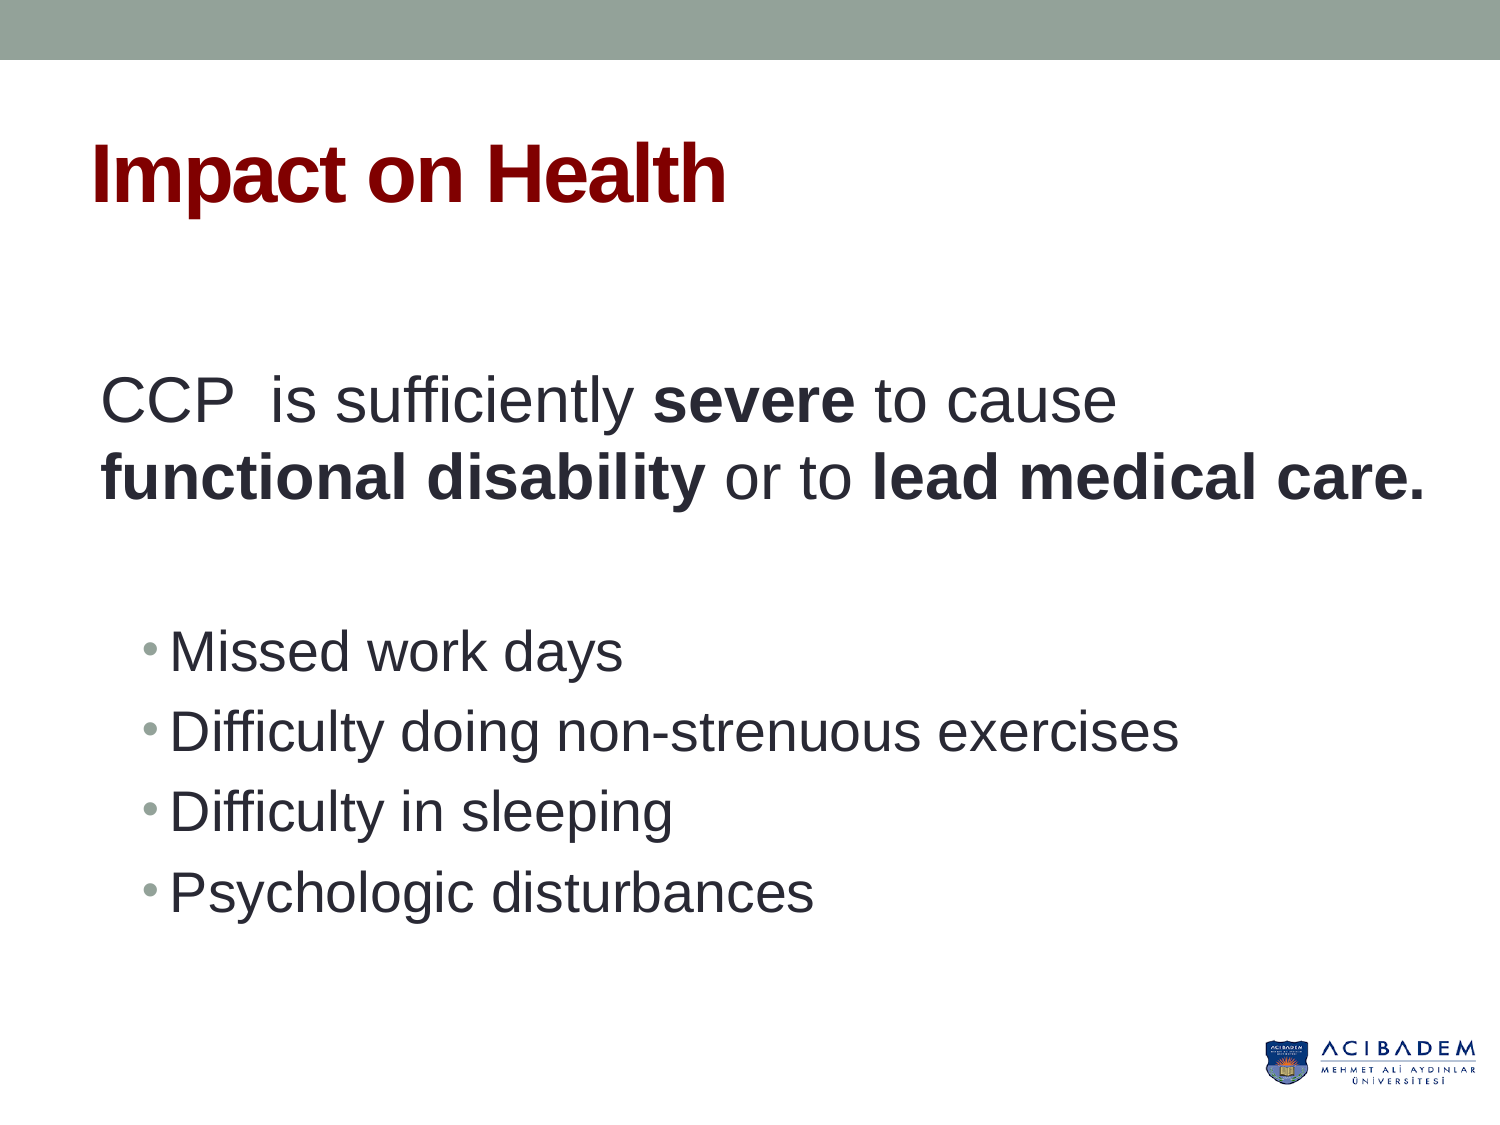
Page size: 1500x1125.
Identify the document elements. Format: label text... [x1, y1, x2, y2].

list CCP is sufficiently severe to cause functional disability or to lead medical care. Missed work days Difficulty doing non-strenuous exercises Difficulty in sleeping Psychologic disturbances [85, 350, 1454, 1005]
picture [1247, 1015, 1500, 1125]
title Impact on Health [75, 87, 1425, 250]
